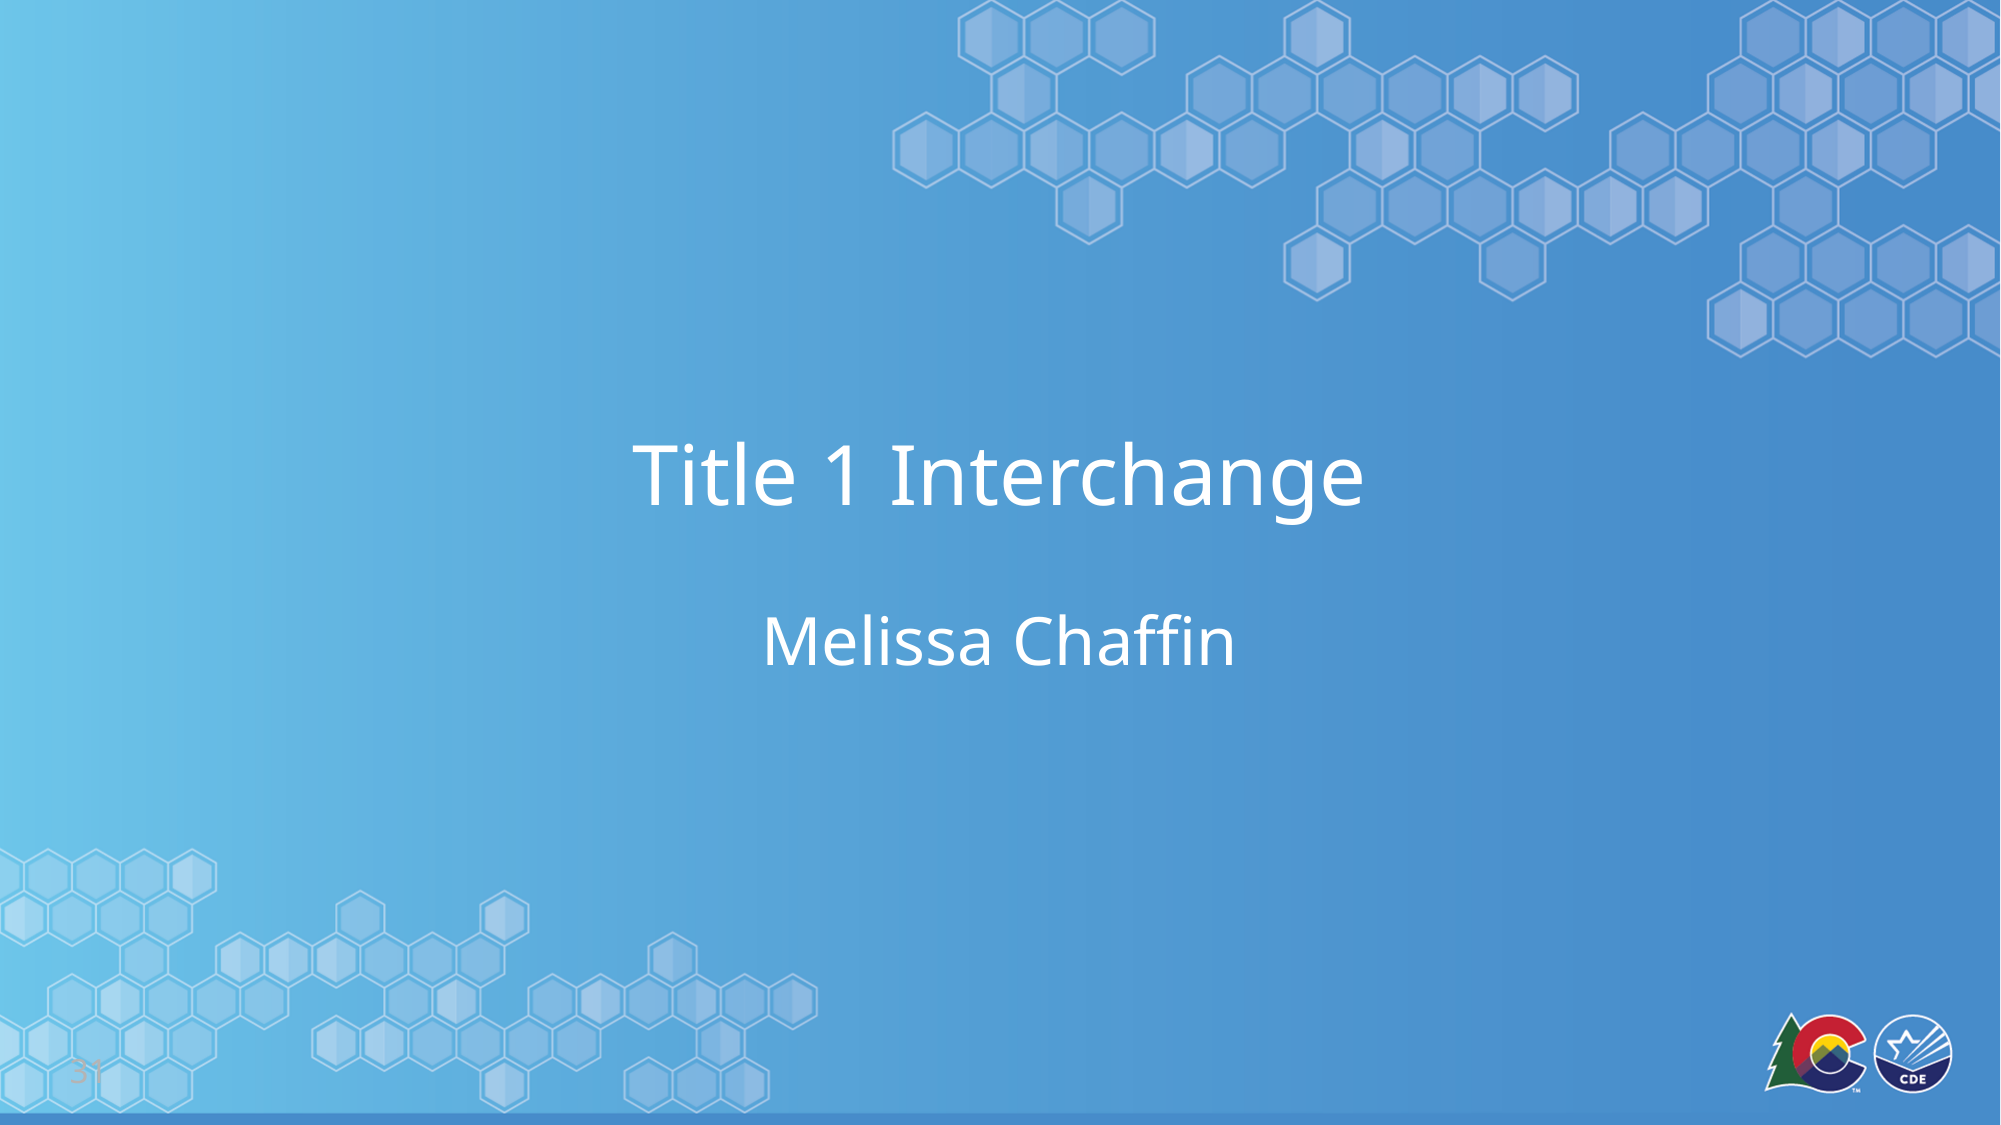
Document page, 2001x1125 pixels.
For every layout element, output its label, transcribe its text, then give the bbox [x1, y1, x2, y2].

slide_number 31 [54, 1042, 191, 1103]
title Title 1 Interchange [0, 425, 2000, 600]
list Melissa Chaffin [0, 600, 2000, 775]
picture [0, 0, 2001, 1125]
